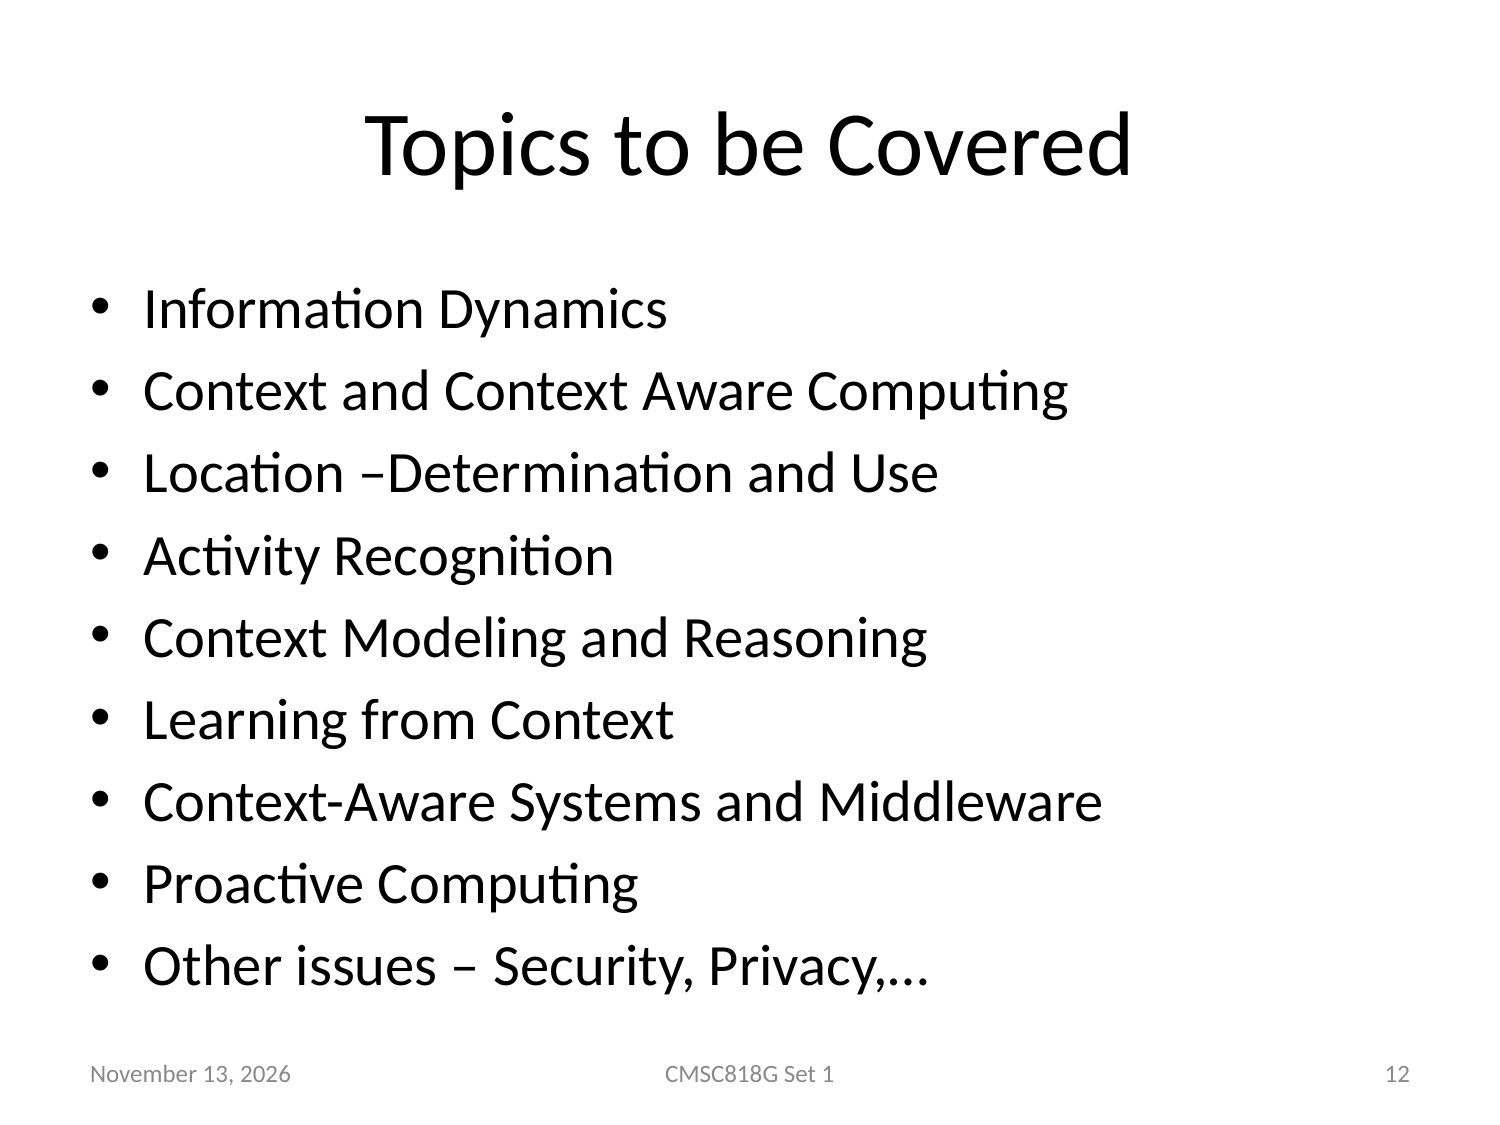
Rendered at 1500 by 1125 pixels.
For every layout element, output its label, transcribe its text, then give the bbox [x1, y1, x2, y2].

footer CMSC818G Set 1 [512, 1042, 988, 1103]
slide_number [75, 1042, 425, 1103]
list Information Dynamics Context and Context Aware Computing Location –Determination and Use Activity Recognition Context Modeling and Reasoning Learning from Context Context-Aware Systems and Middleware Proactive Computing Other issues – Security, Privacy,… [75, 262, 1425, 1005]
title Topics to be Covered [75, 45, 1425, 233]
slide_number 12 [1074, 1042, 1425, 1103]
